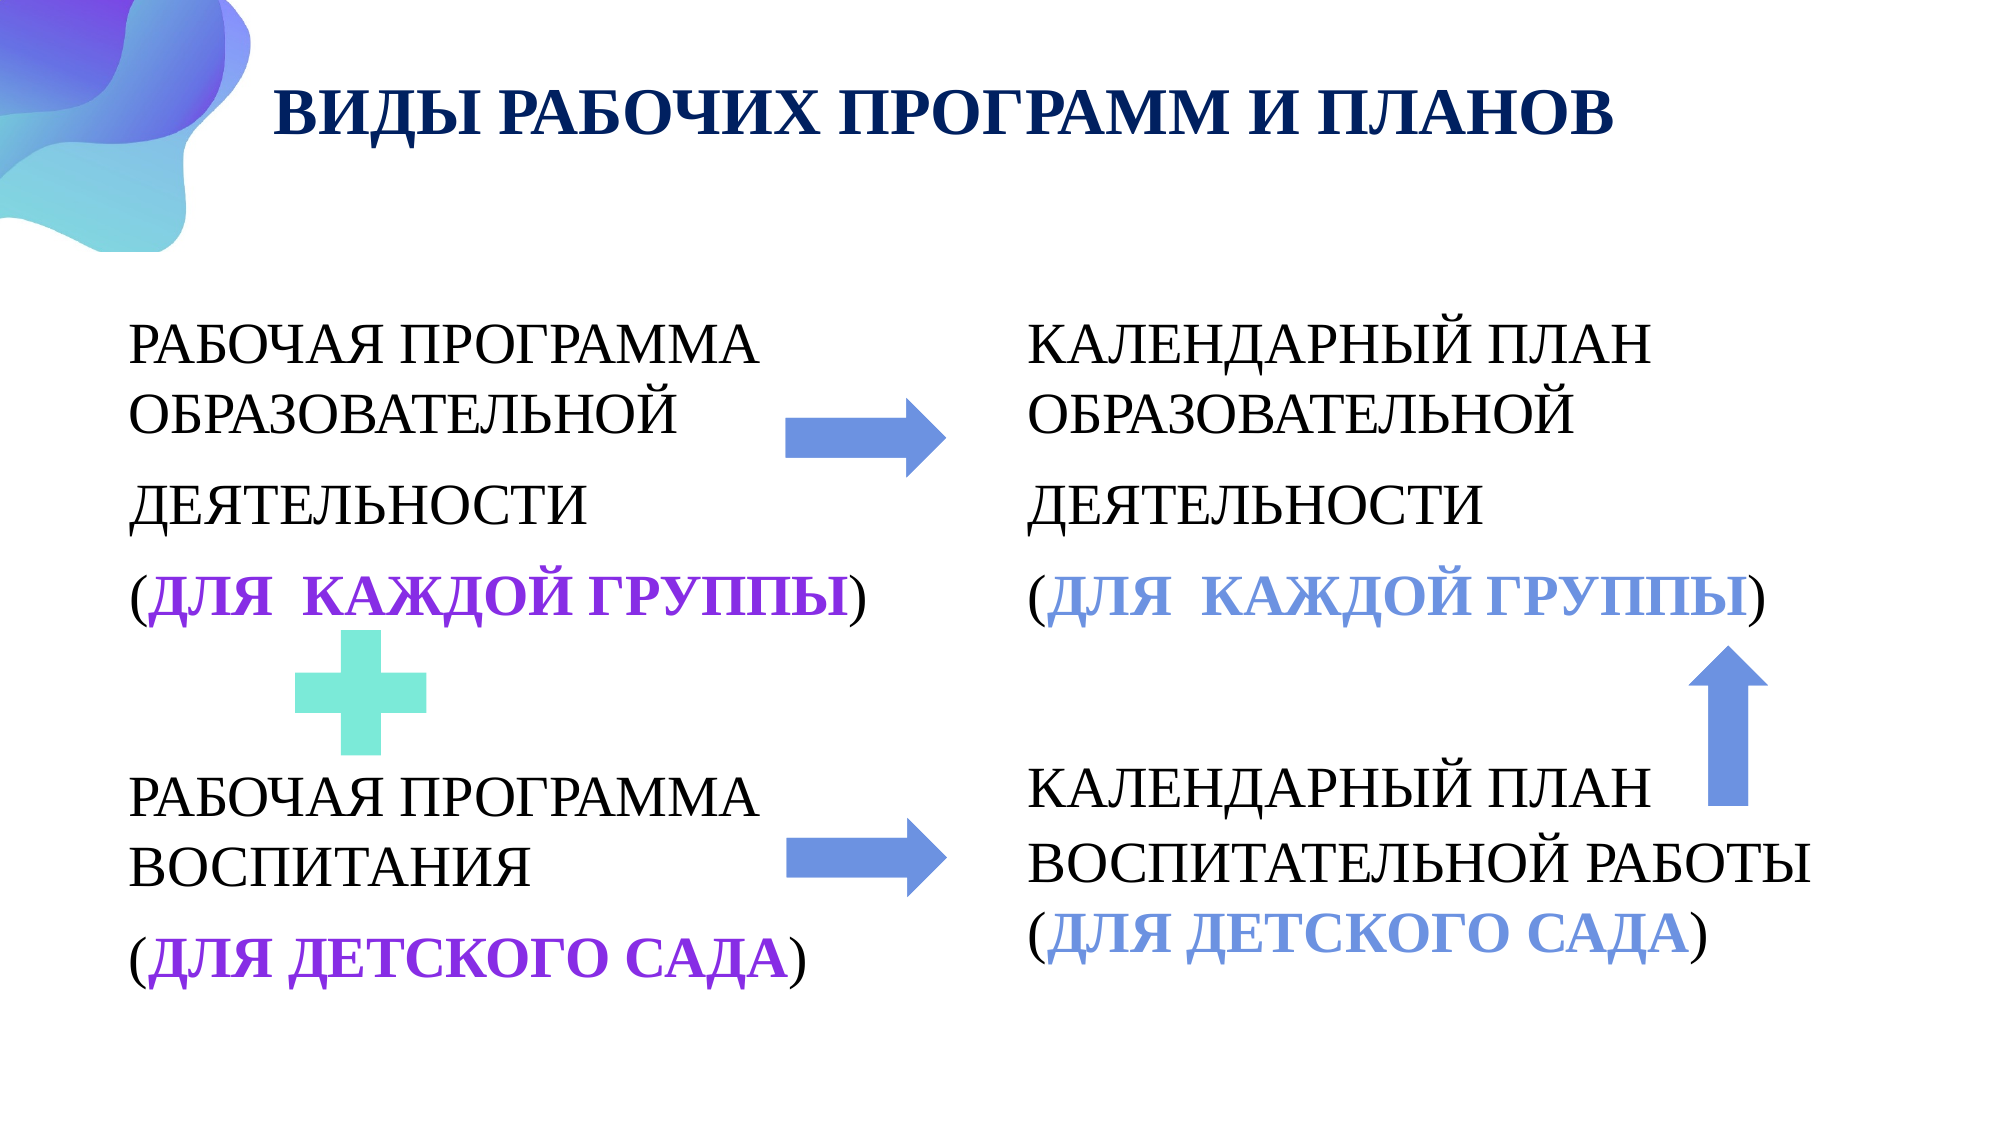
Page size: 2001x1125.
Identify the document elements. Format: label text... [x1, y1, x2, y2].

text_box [1687, 644, 1770, 808]
title ВИДЫ РАБОЧИХ ПРОГРАММ И ПЛАНОВ [271, 17, 1729, 208]
text_box [294, 629, 428, 756]
picture [0, 0, 258, 254]
list КАЛЕНДАРНЫЙ ПЛАН ОБРАЗОВАТЕЛЬНОЙ ДЕЯТЕЛЬНОСТИ (ДЛЯ КАЖДОЙ ГРУППЫ) КАЛЕНДАРНЫЙ ПЛАН ВОСПИТАТЕЛЬНОЙ РАБОТЫ (ДЛЯ ДЕТСКОГО САДА) [1025, 293, 1948, 965]
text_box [784, 396, 948, 479]
list РАБОЧАЯ ПРОГРАММА ОБРАЗОВАТЕЛЬНОЙ ДЕЯТЕЛЬНОСТИ (ДЛЯ КАЖДОЙ ГРУППЫ) РАБОЧАЯ ПРОГРАММА ВОСПИТАНИЯ (ДЛЯ ДЕТСКОГО САДА) [127, 293, 1000, 990]
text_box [785, 816, 948, 899]
